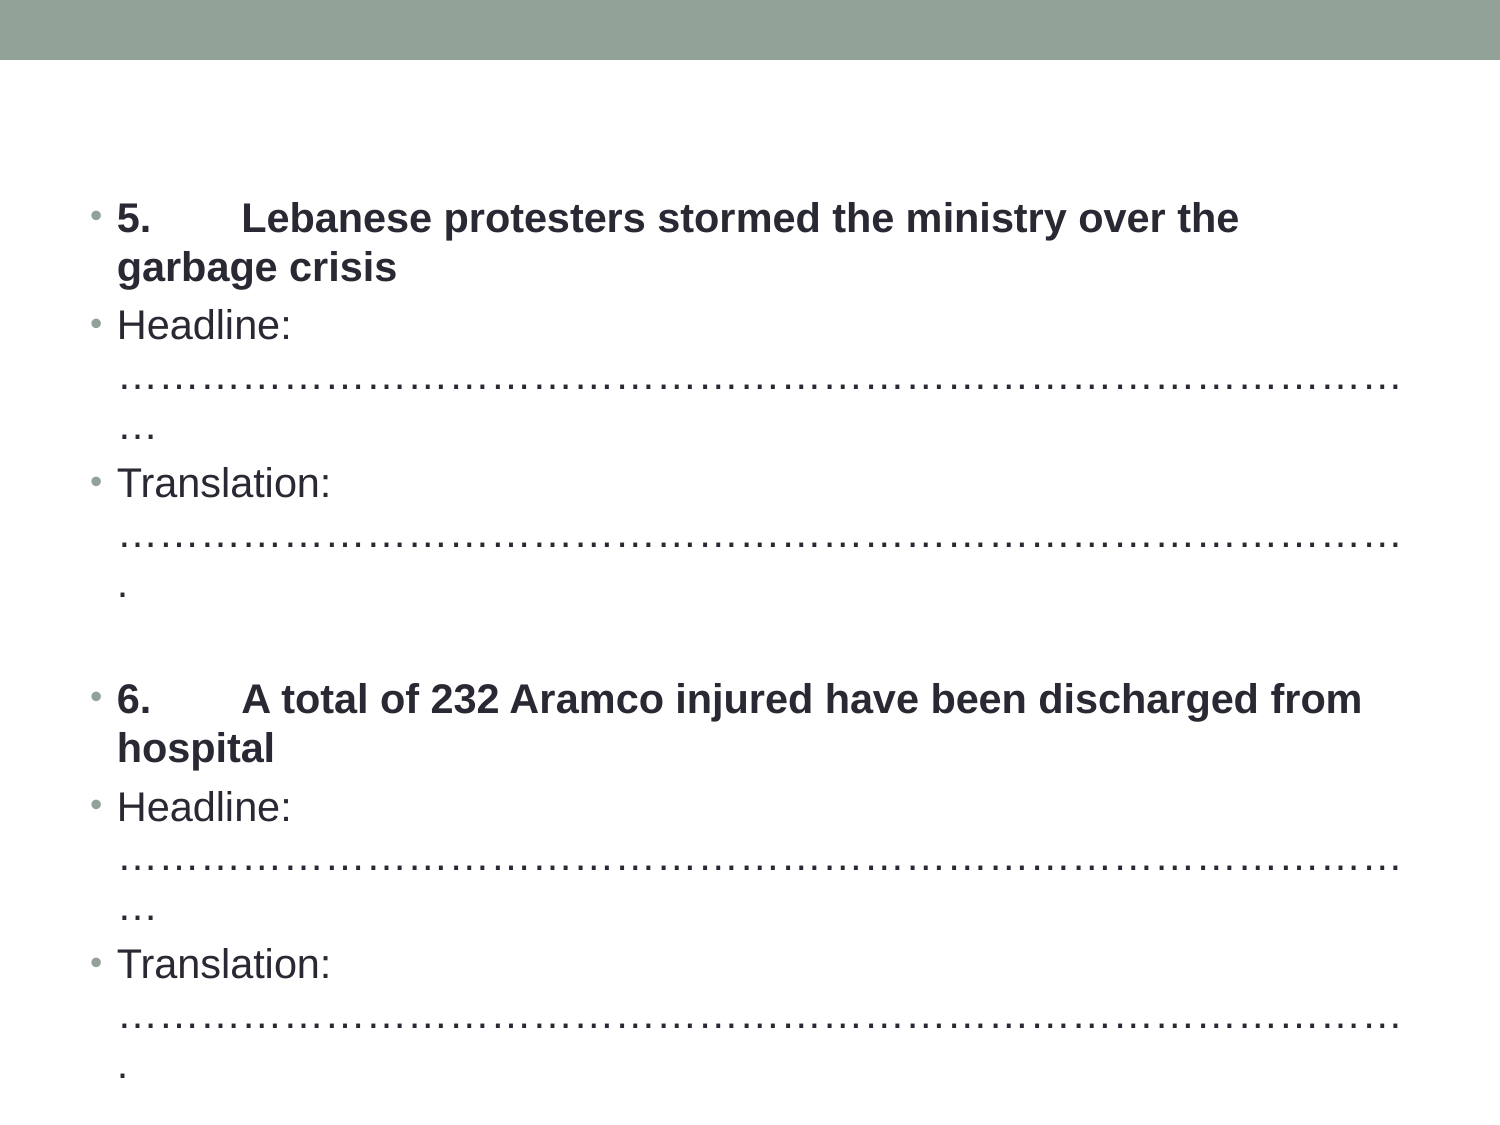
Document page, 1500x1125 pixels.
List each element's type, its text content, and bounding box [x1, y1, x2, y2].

list 5. Lebanese protesters stormed the ministry over the garbage crisis Headline: …………………………………………………………………………………… Translation: …………………………………………………………………………………. 6. A total of 232 Aramco injured have been discharged from hospital Headline: …………………………………………………………………………………… Translation: …………………………………………………………………………………. [75, 125, 1425, 1100]
